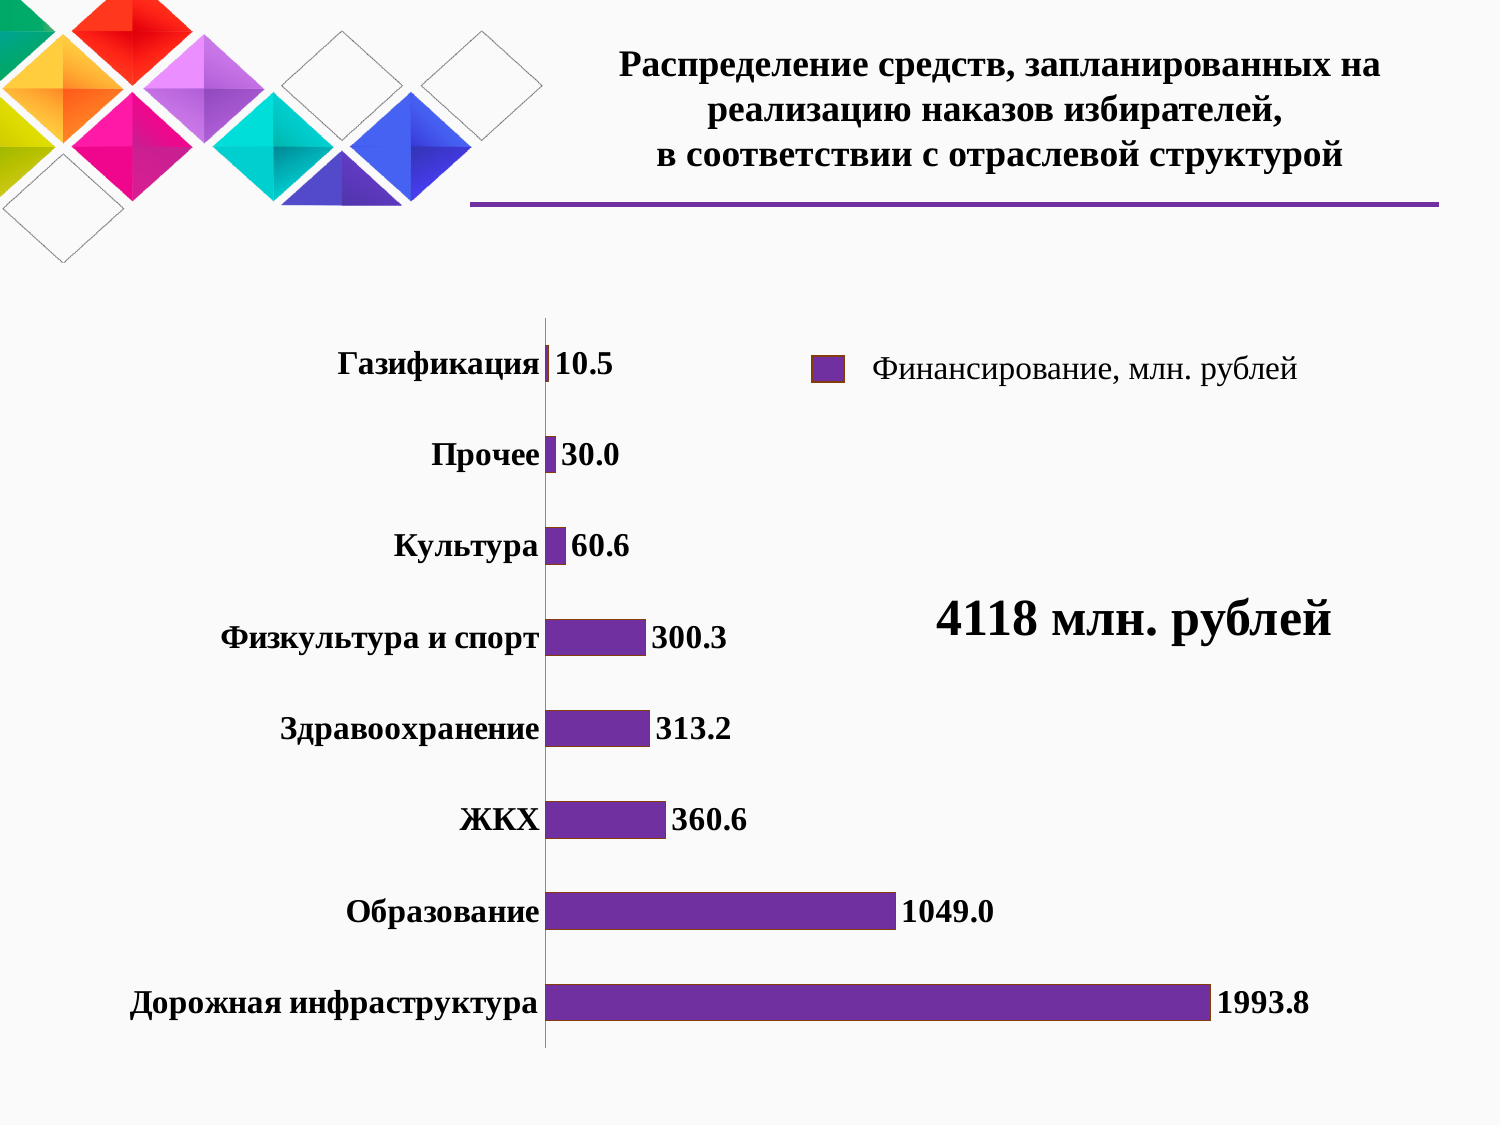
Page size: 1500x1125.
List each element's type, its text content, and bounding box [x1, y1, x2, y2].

picture [0, 0, 678, 263]
text_box Распределение средств, запланированных на реализацию наказов избирателей, в соответствии с отраслевой структурой [561, 31, 1439, 181]
chart [25, 310, 1390, 1061]
